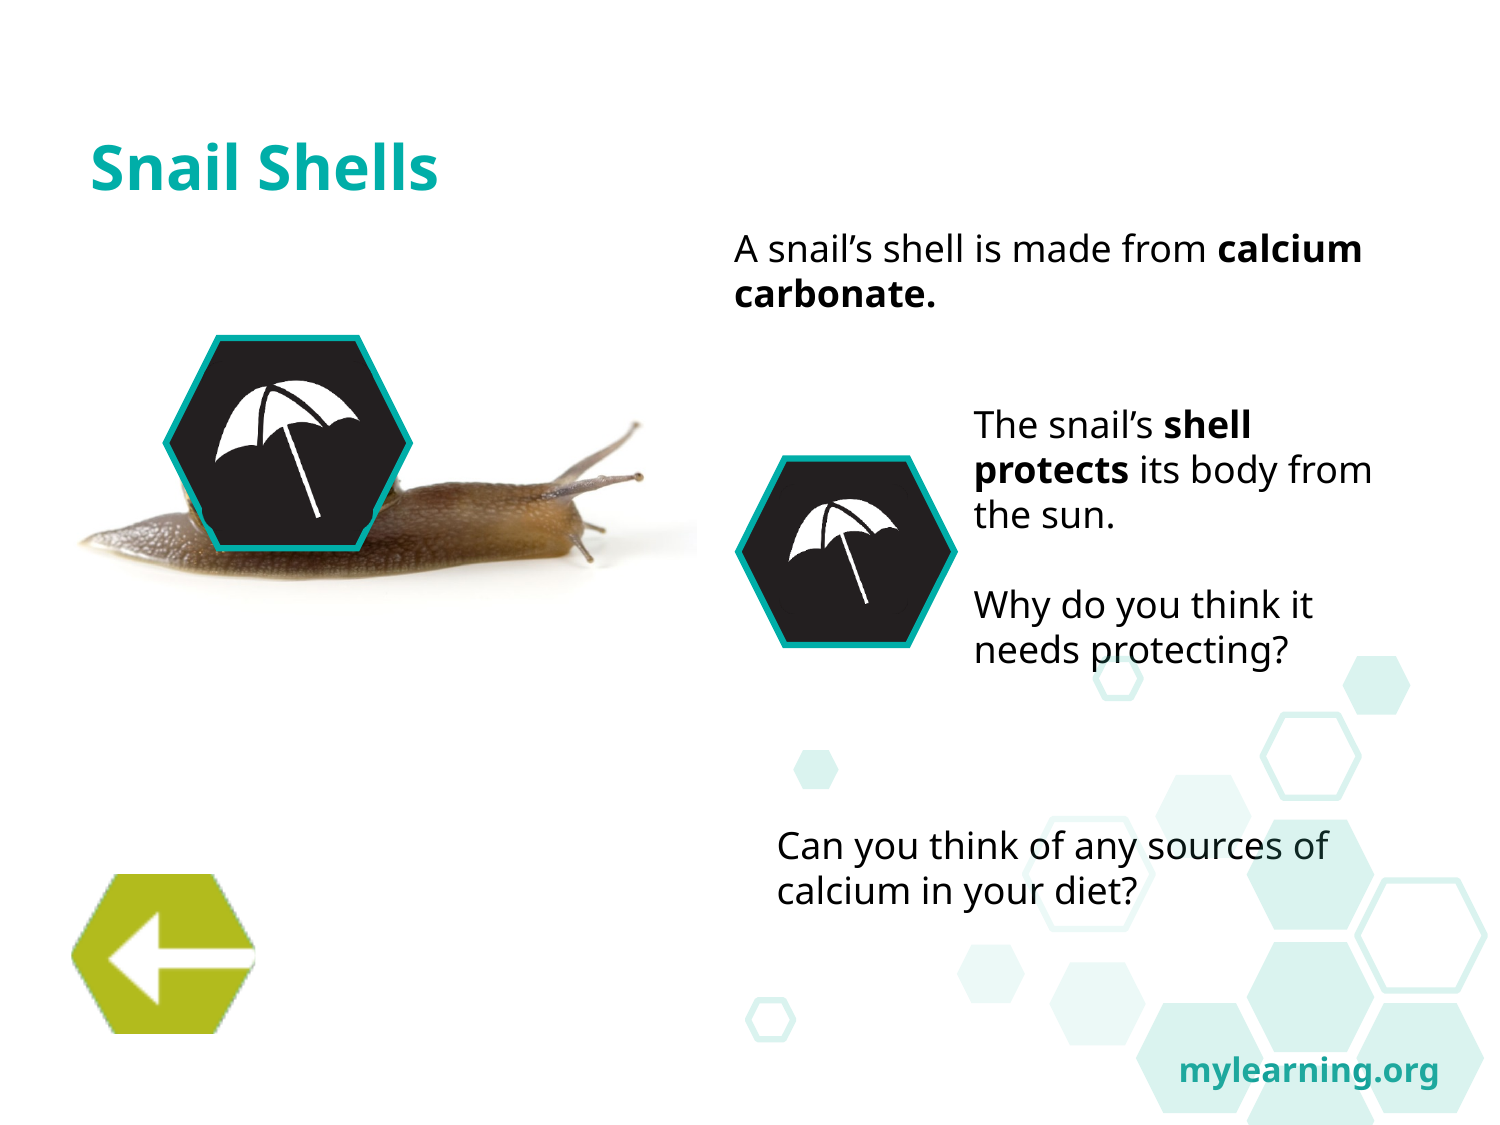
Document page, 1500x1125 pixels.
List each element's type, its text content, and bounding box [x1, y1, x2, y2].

text_box A snail’s shell is made from calcium carbonate. [719, 217, 1428, 368]
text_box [738, 458, 955, 645]
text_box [747, 656, 1485, 1125]
picture [0, 259, 697, 724]
text_box Snail Shells [75, 120, 670, 211]
text_box The snail’s shell protects its body from the sun. Why do you think it needs protecting? [958, 393, 1394, 656]
picture [71, 874, 256, 1034]
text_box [165, 337, 410, 549]
